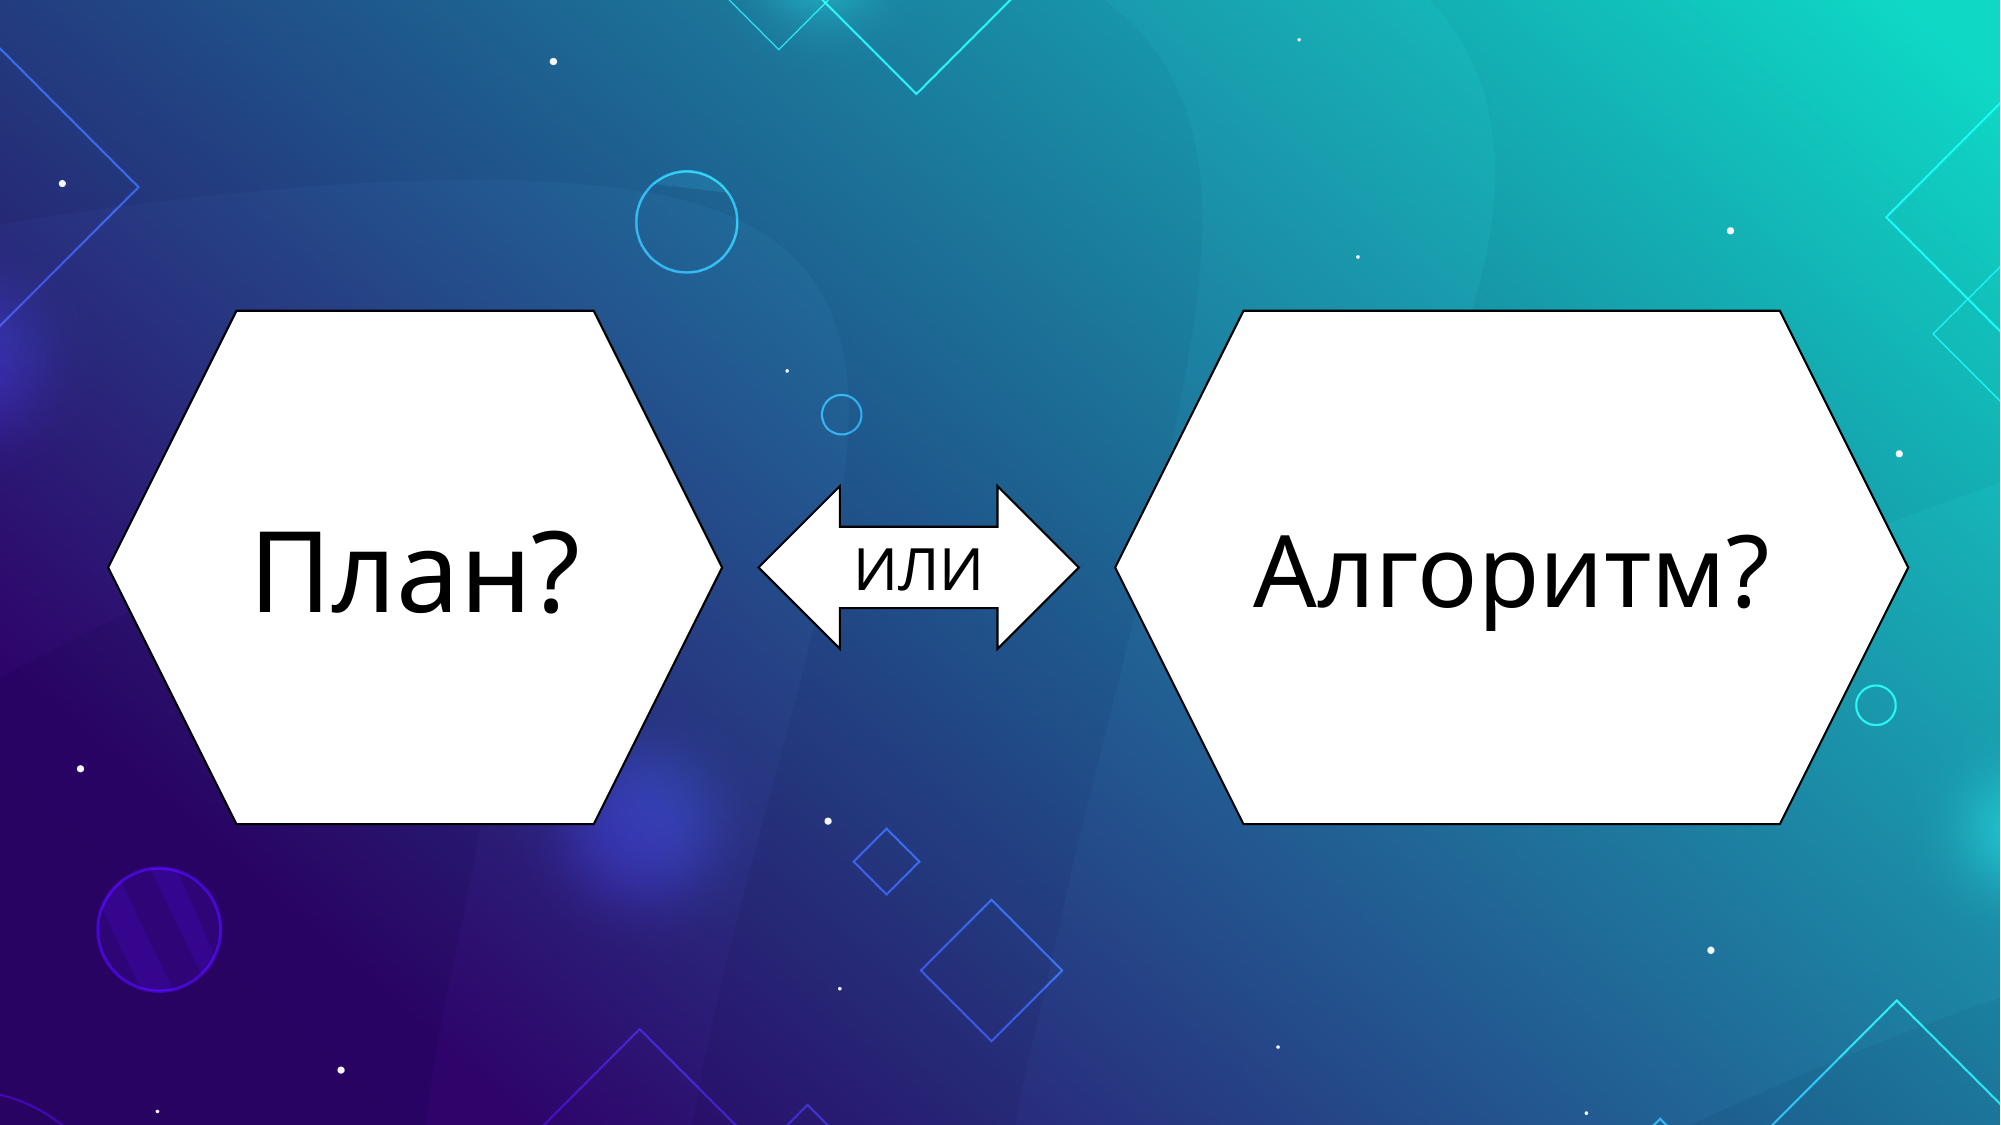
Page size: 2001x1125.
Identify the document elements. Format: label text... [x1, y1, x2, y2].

picture [0, 0, 2000, 1125]
text_box План? [107, 309, 724, 826]
text_box ИЛИ [757, 483, 1081, 652]
text_box Алгоритм? [1114, 309, 1910, 826]
